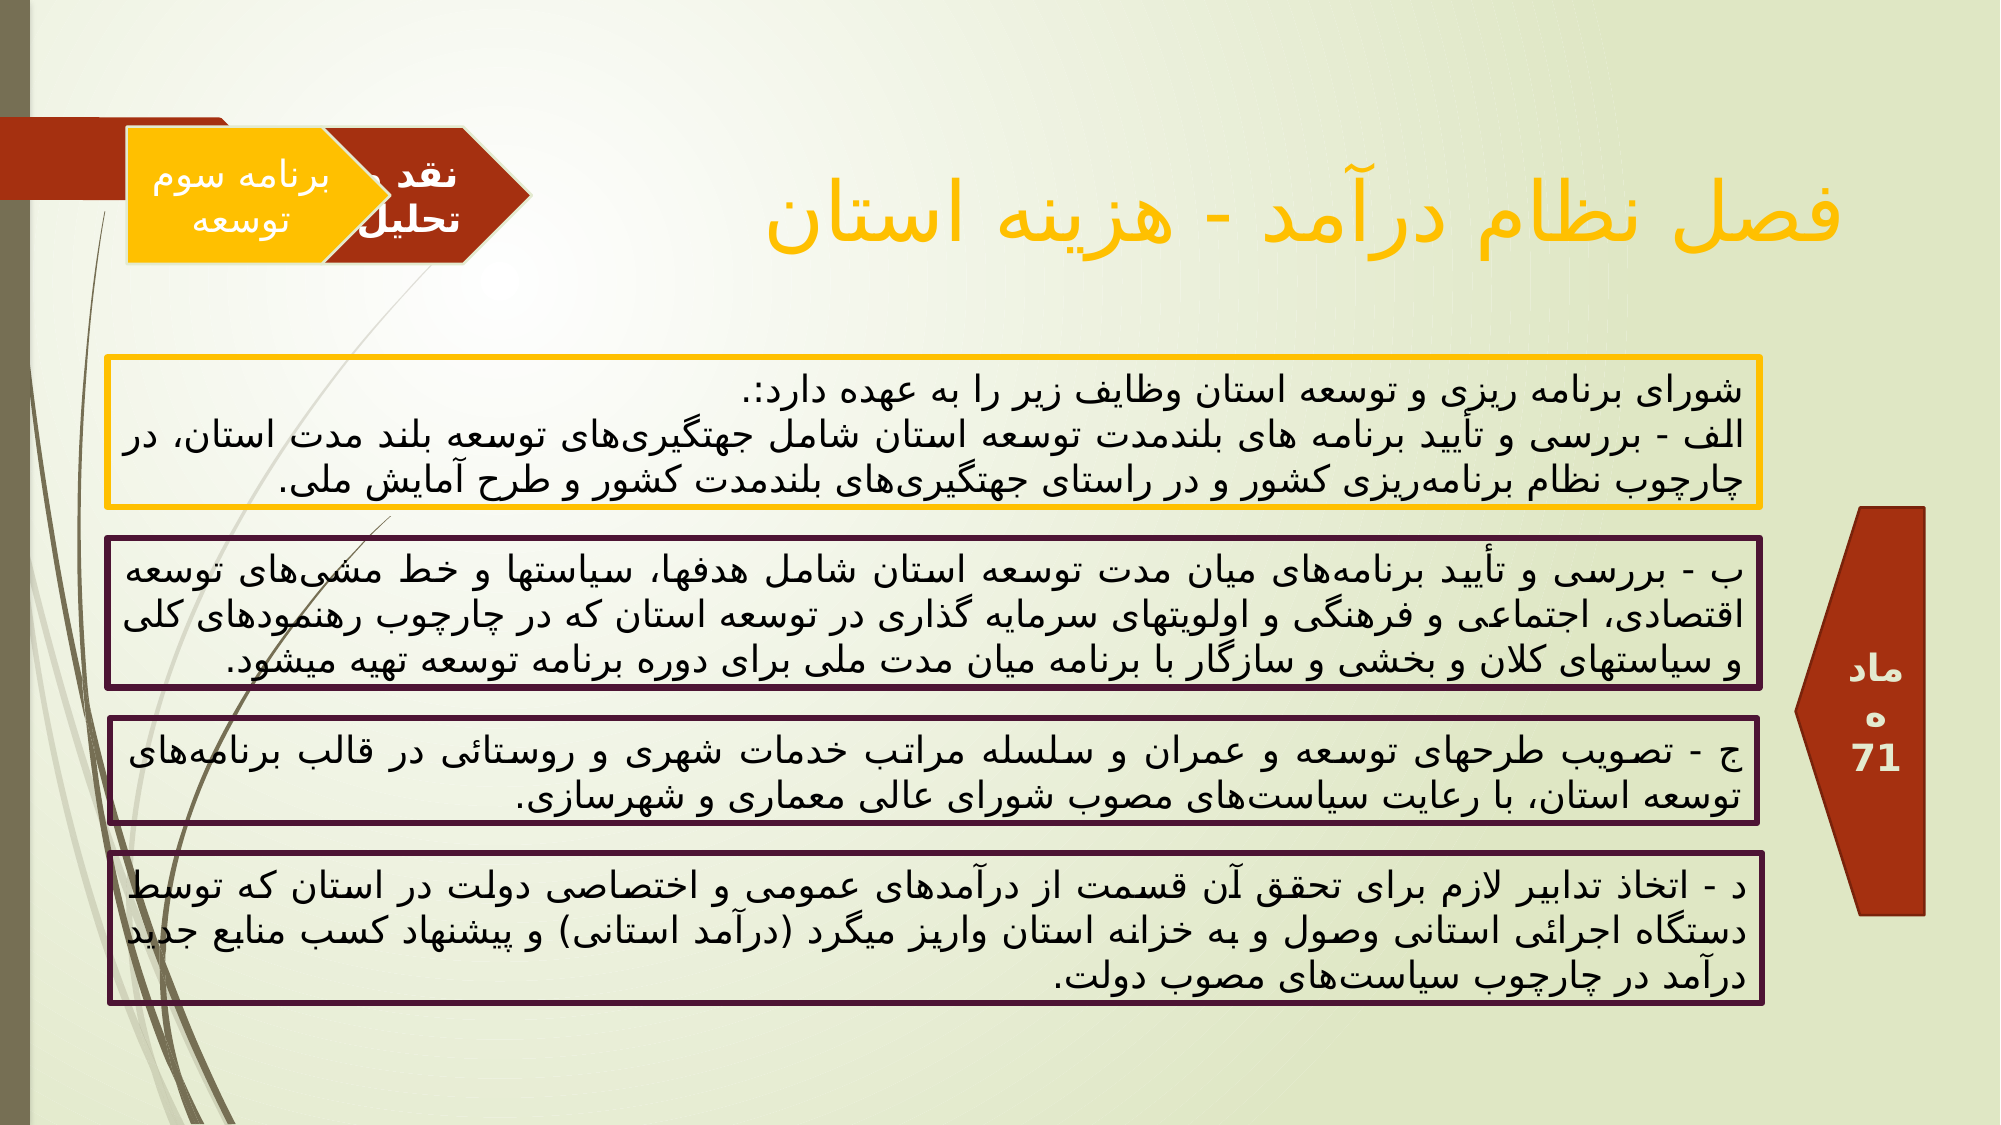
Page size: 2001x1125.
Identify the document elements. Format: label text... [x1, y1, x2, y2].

text_box فصل نظام درآمد - هزینه استان [537, 151, 1861, 266]
text_box ج - تصویب طرحهای توسعه و عمران و سلسله مراتب خدمات شهری و روستائی در قالب برنامه‌های توسعه استان، با رعایت سیاست‌های مصوب شورای عالی معماری و شهرسازی. [109, 718, 1757, 823]
text_box نقد و تحلیل [323, 125, 533, 266]
text_box ماده 71 [1794, 506, 1926, 917]
text_box برنامه سوم توسعه [125, 125, 392, 266]
text_box ب - بررسی و تأیید برنامه‌های میان مدت توسعه استان شامل هدفها، سیاستها و خط مشی‌های توسعه اقتصادی، اجتماعی و فرهنگی و اولویتهای سرمایه گذاری در توسعه استان که در چارچوب رهنمودهای کلی و سیاستهای کلان و بخشی و سازگار با برنامه میان مدت ملی برای دوره برنامه توسعه تهیه میشود. [107, 537, 1760, 688]
text_box د - اتخاذ تدابیر لازم برای تحقق آن قسمت از درآمدهای عمومی و اختصاصی دولت در استان که توسط دستگاه اجرائی استانی وصول و به خزانه استان واریز میگرد (درآمد استانی) و پیشنهاد کسب منابع جدید درآمد در چارچوب سیاست‌های مصوب دولت. [109, 853, 1763, 1003]
text_box شورای برنامه ریزی و توسعه استان وظایف زیر را به عهده دارد:. الف - بررسی و تأیید برنامه های بلندمدت توسعه استان شامل جهتگیری‌های توسعه بلند مدت استان، در چارچوب نظام برنامه‌ریزی کشور و در راستای جهتگیری‌های بلندمدت کشور و طرح آمایش ملی. [107, 357, 1760, 508]
